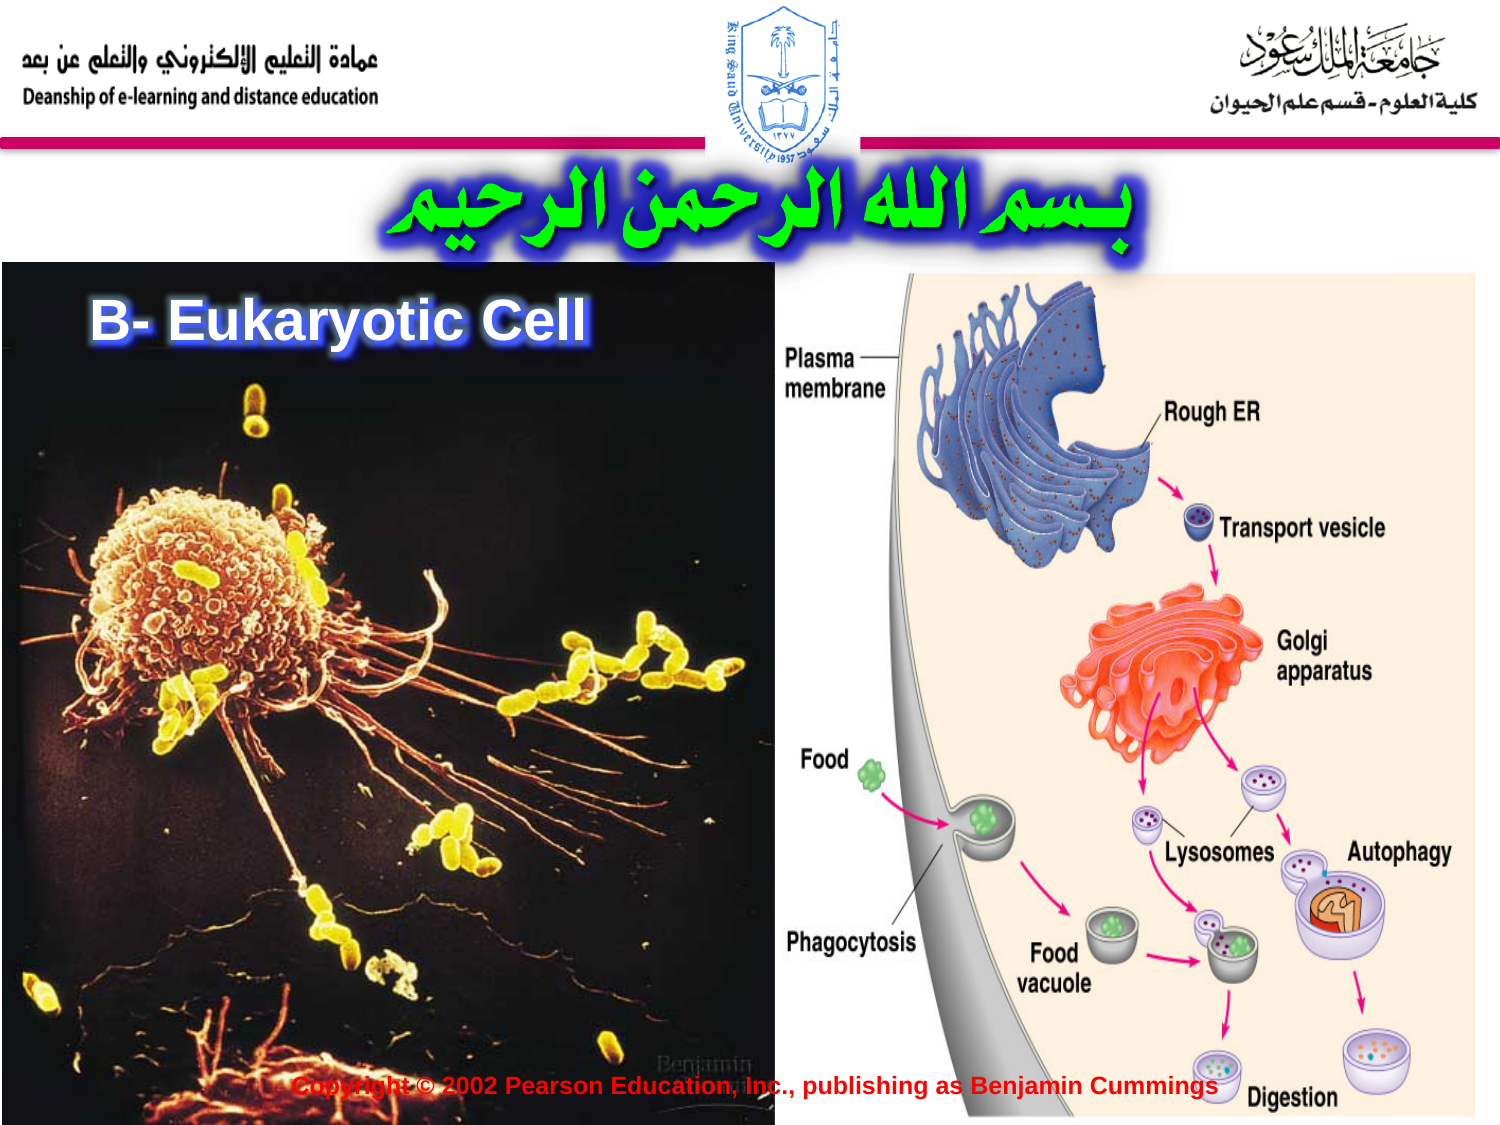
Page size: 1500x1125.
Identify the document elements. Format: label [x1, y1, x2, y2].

text_box [0, 0, 1500, 168]
picture [2, 104, 1488, 1125]
